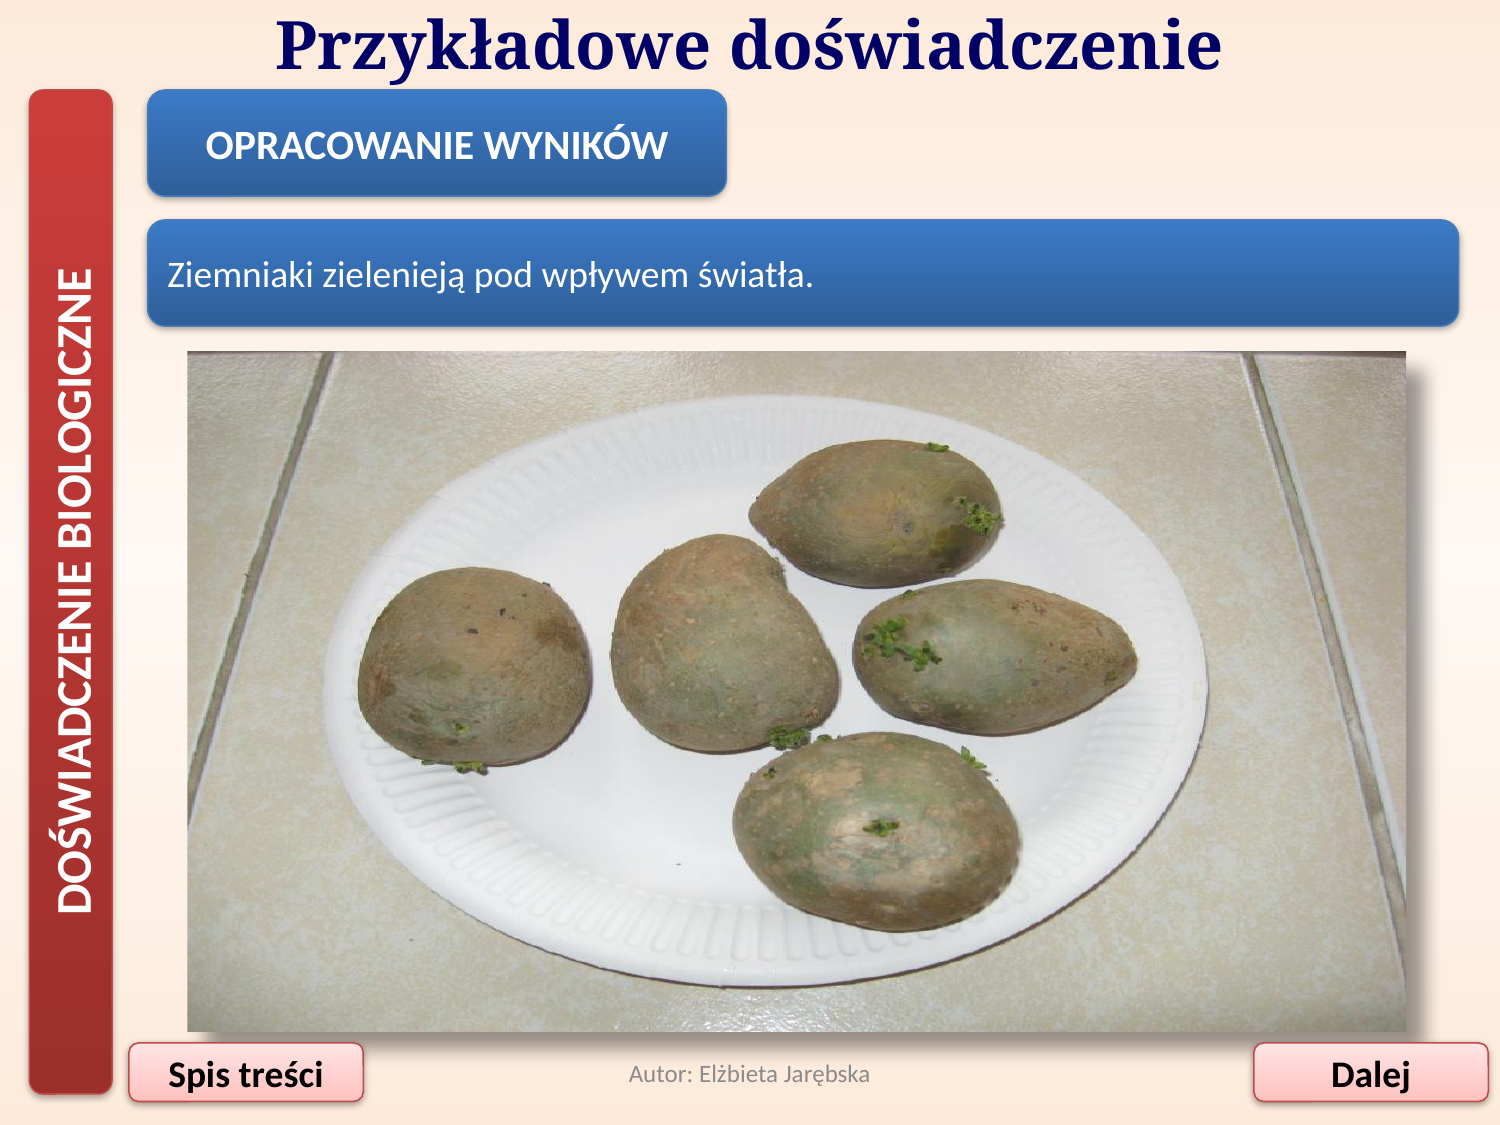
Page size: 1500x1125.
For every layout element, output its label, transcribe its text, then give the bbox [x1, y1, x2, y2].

text_box [185, 349, 1408, 1033]
text_box Dalej [1253, 1042, 1490, 1103]
text_box OPRACOWANIE WYNIKÓW [146, 91, 728, 198]
text_box DOŚWIADCZENIE BIOLOGICZNE [28, 89, 113, 1095]
text_box Przykładowe doświadczenie [64, 0, 1436, 91]
text_box Ziemniaki zielenieją pod wpływem światła. [146, 219, 1460, 327]
footer Autor: Elżbieta Jarębska [512, 1042, 988, 1103]
text_box Spis treści [128, 1042, 365, 1103]
